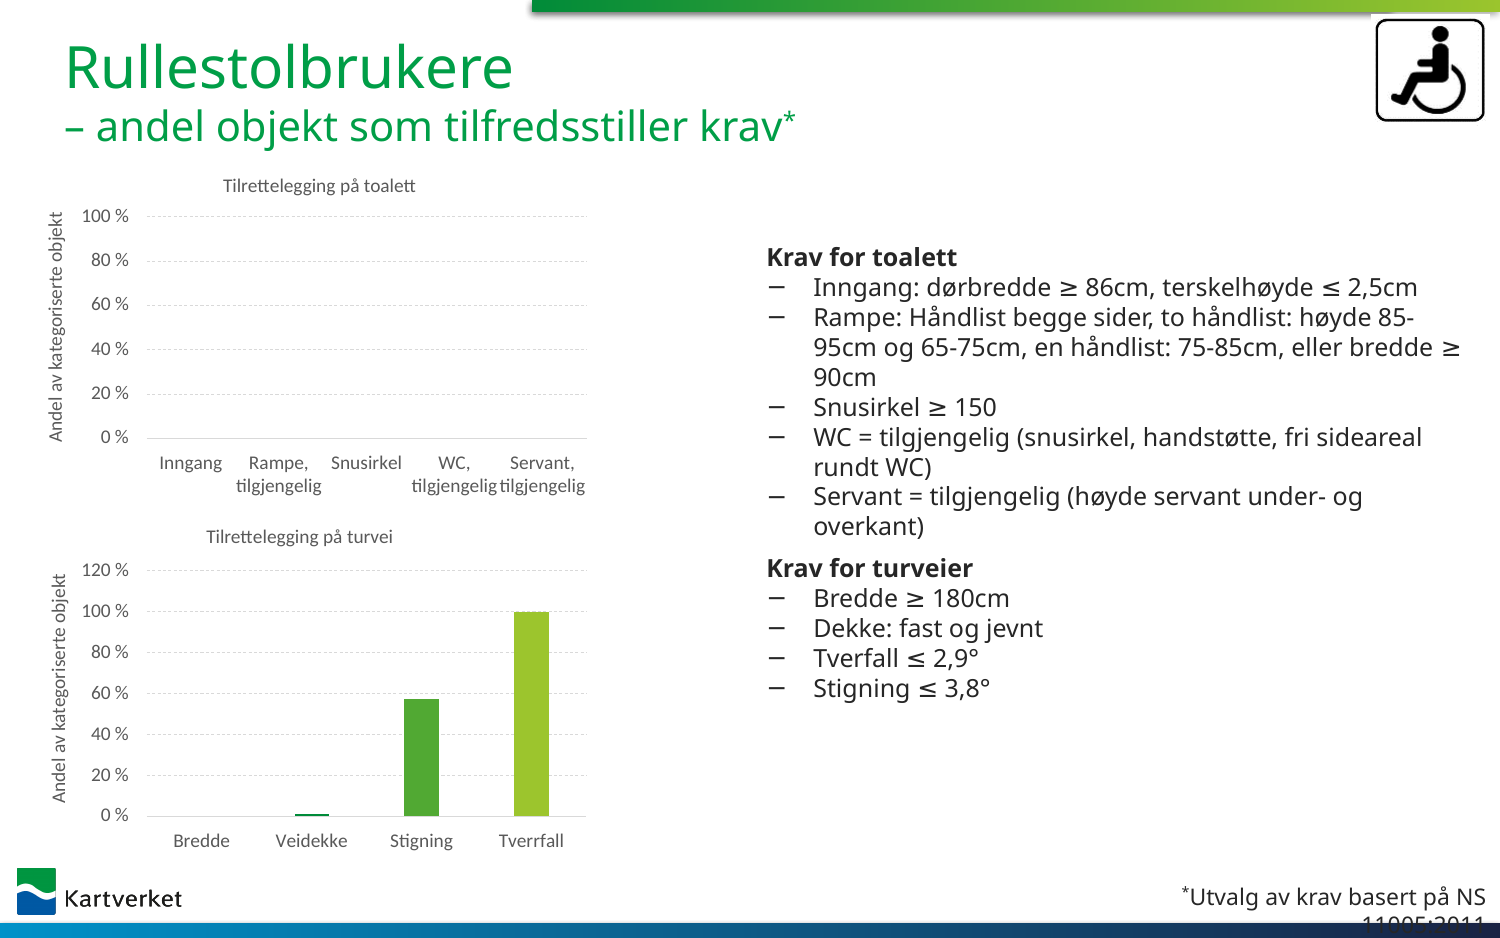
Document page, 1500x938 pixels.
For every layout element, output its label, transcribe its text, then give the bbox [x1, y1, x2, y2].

text_box Rullestolbrukere – andel objekt som tilfredsstiller krav* [49, 14, 1431, 158]
text_box *Utvalg av krav basert på NS 11005:2011 [1068, 873, 1500, 938]
text_box Krav for turveier Bredde ≥ 180cm Dekke: fast og jevnt Tverfall ≤ 2,9° Stigning ≤ 3,8° [751, 545, 1483, 710]
text_box Krav for toalett Inngang: dørbredde ≥ 86cm, terskelhøyde ≤ 2,5cm Rampe: Håndlist begge sider, to håndlist: høyde 85-95cm og 65-75cm, en håndlist: 75-85cm, eller bredde ≥ 90cm Snusirkel ≥ 150 WC = tilgjengelig (snusirkel, handstøtte, fri sideareal rundt WC) Servant = tilgjengelig (høyde servant under- og overkant) [751, 234, 1483, 545]
picture [1371, 13, 1491, 127]
picture [41, 520, 598, 859]
picture [41, 166, 598, 505]
